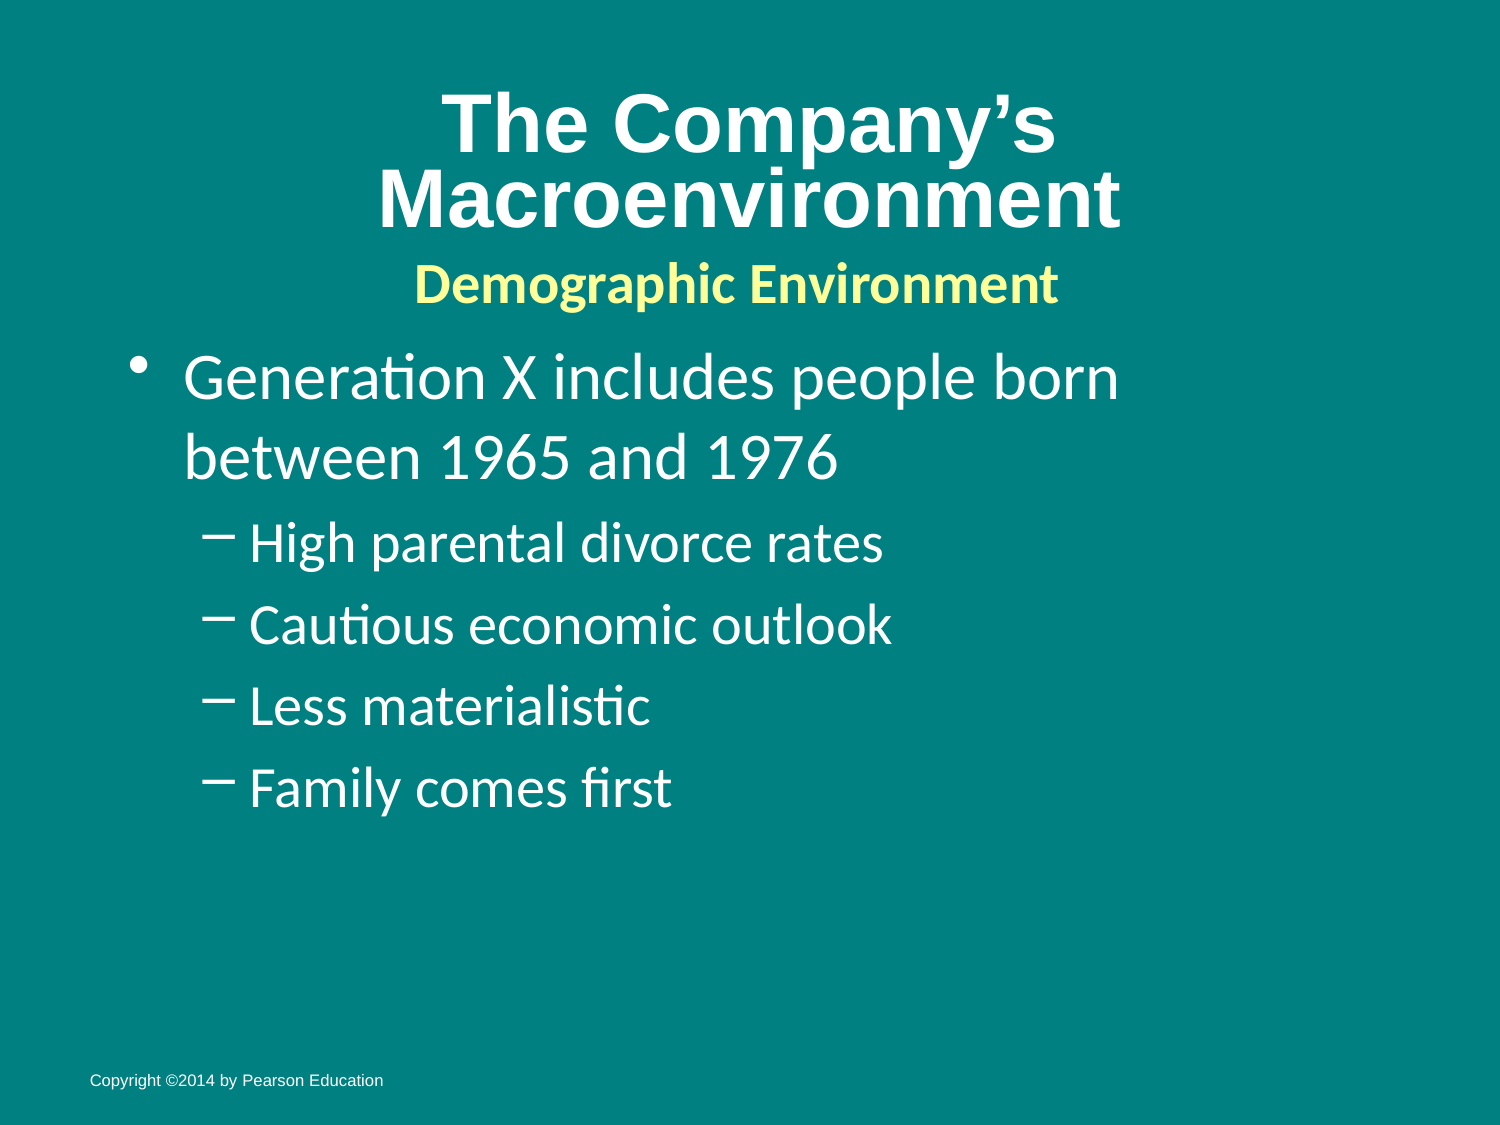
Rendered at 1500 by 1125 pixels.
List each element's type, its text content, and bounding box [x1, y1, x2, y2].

title The Company’s Macroenvironment [112, 37, 1388, 226]
list Generation X includes people born between 1965 and 1976 High parental divorce rates Cautious economic outlook Less materialistic Family comes first [112, 324, 1388, 1001]
list Demographic Environment [149, 237, 1326, 301]
text_box Copyright ©2014 by Pearson Education [74, 1062, 825, 1098]
